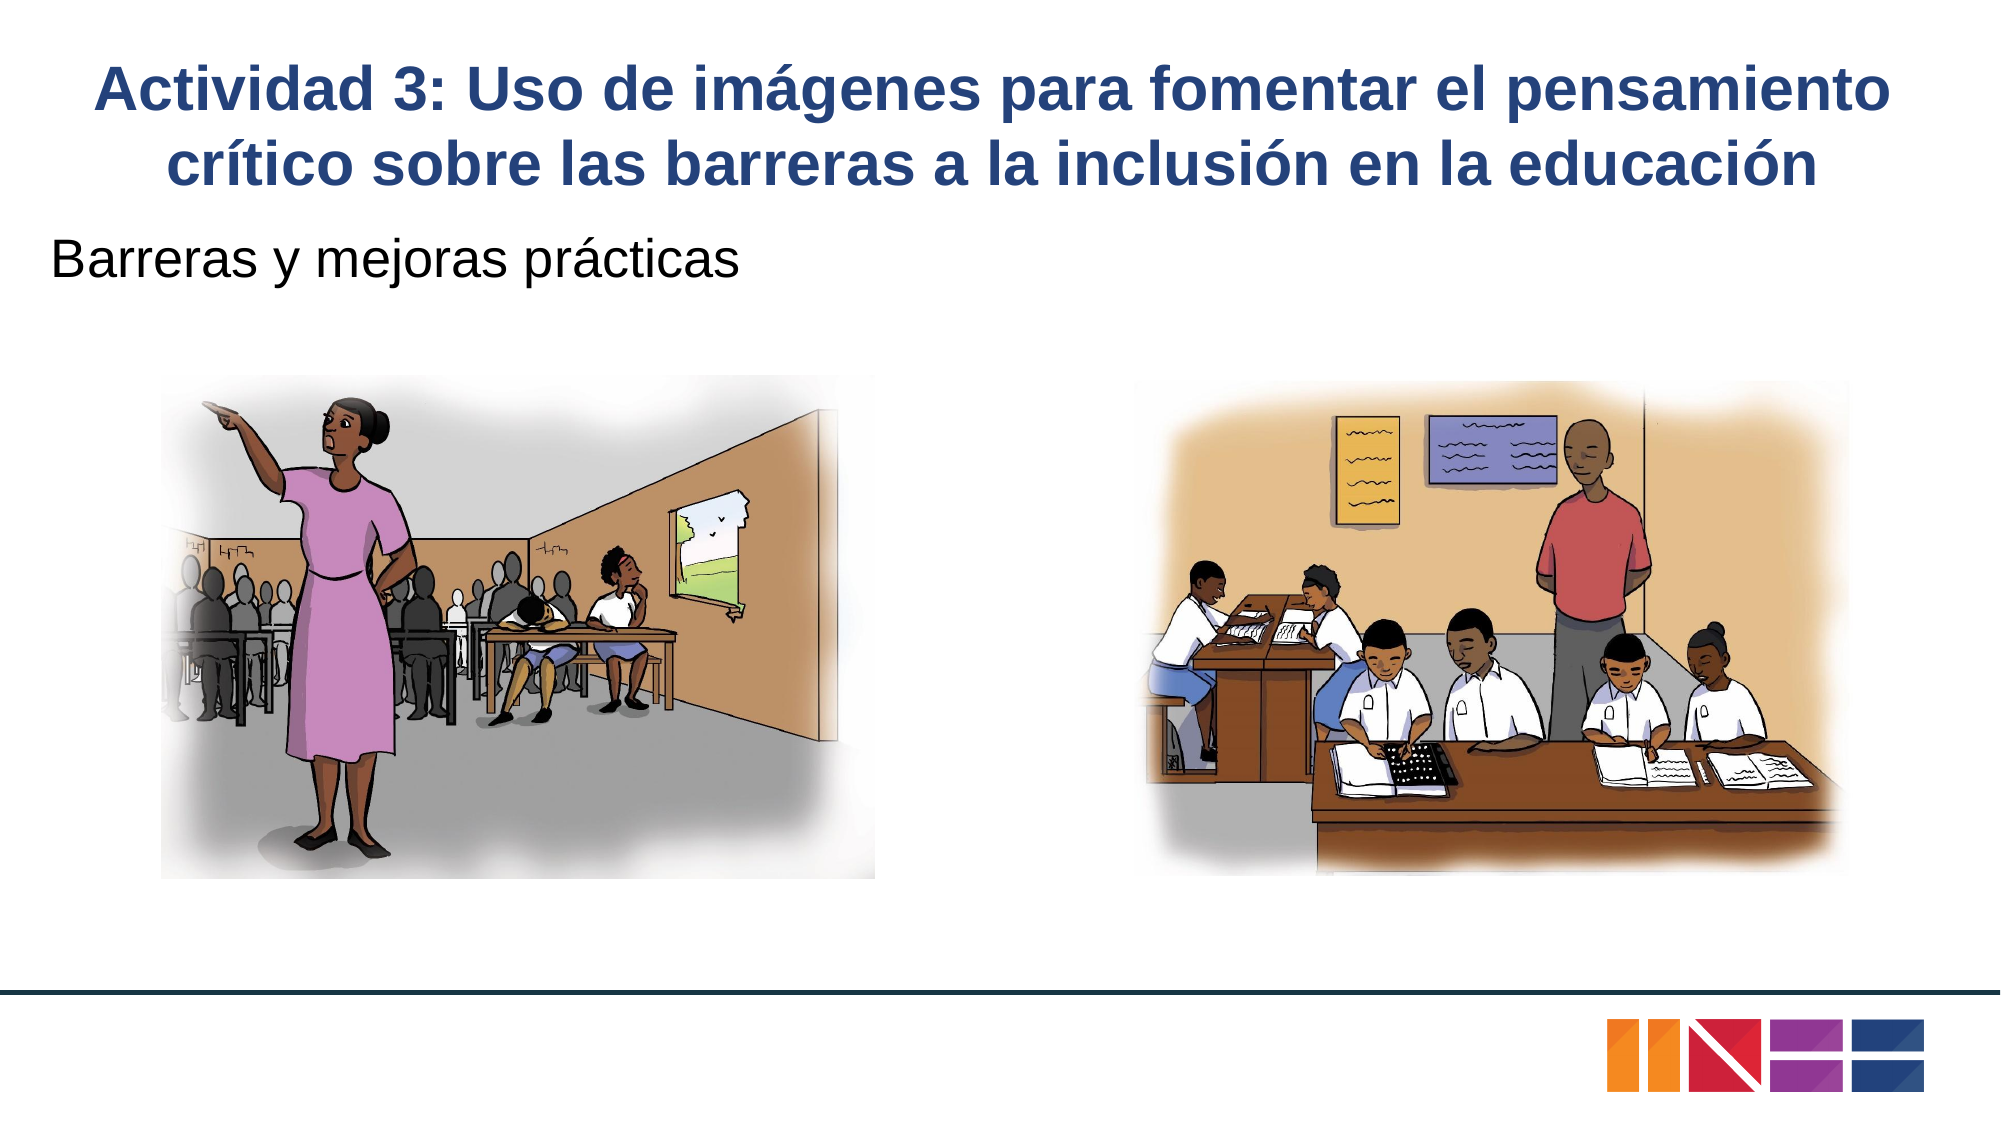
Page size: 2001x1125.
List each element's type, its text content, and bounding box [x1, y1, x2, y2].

picture [1134, 378, 1855, 876]
title Actividad 3: Uso de imágenes para fomentar el pensamiento crítico sobre las barreras a la inclusión en la educación [31, 28, 1957, 145]
picture [161, 375, 875, 879]
picture [1607, 1019, 1924, 1092]
list Barreras y mejoras prácticas [31, 203, 1971, 954]
